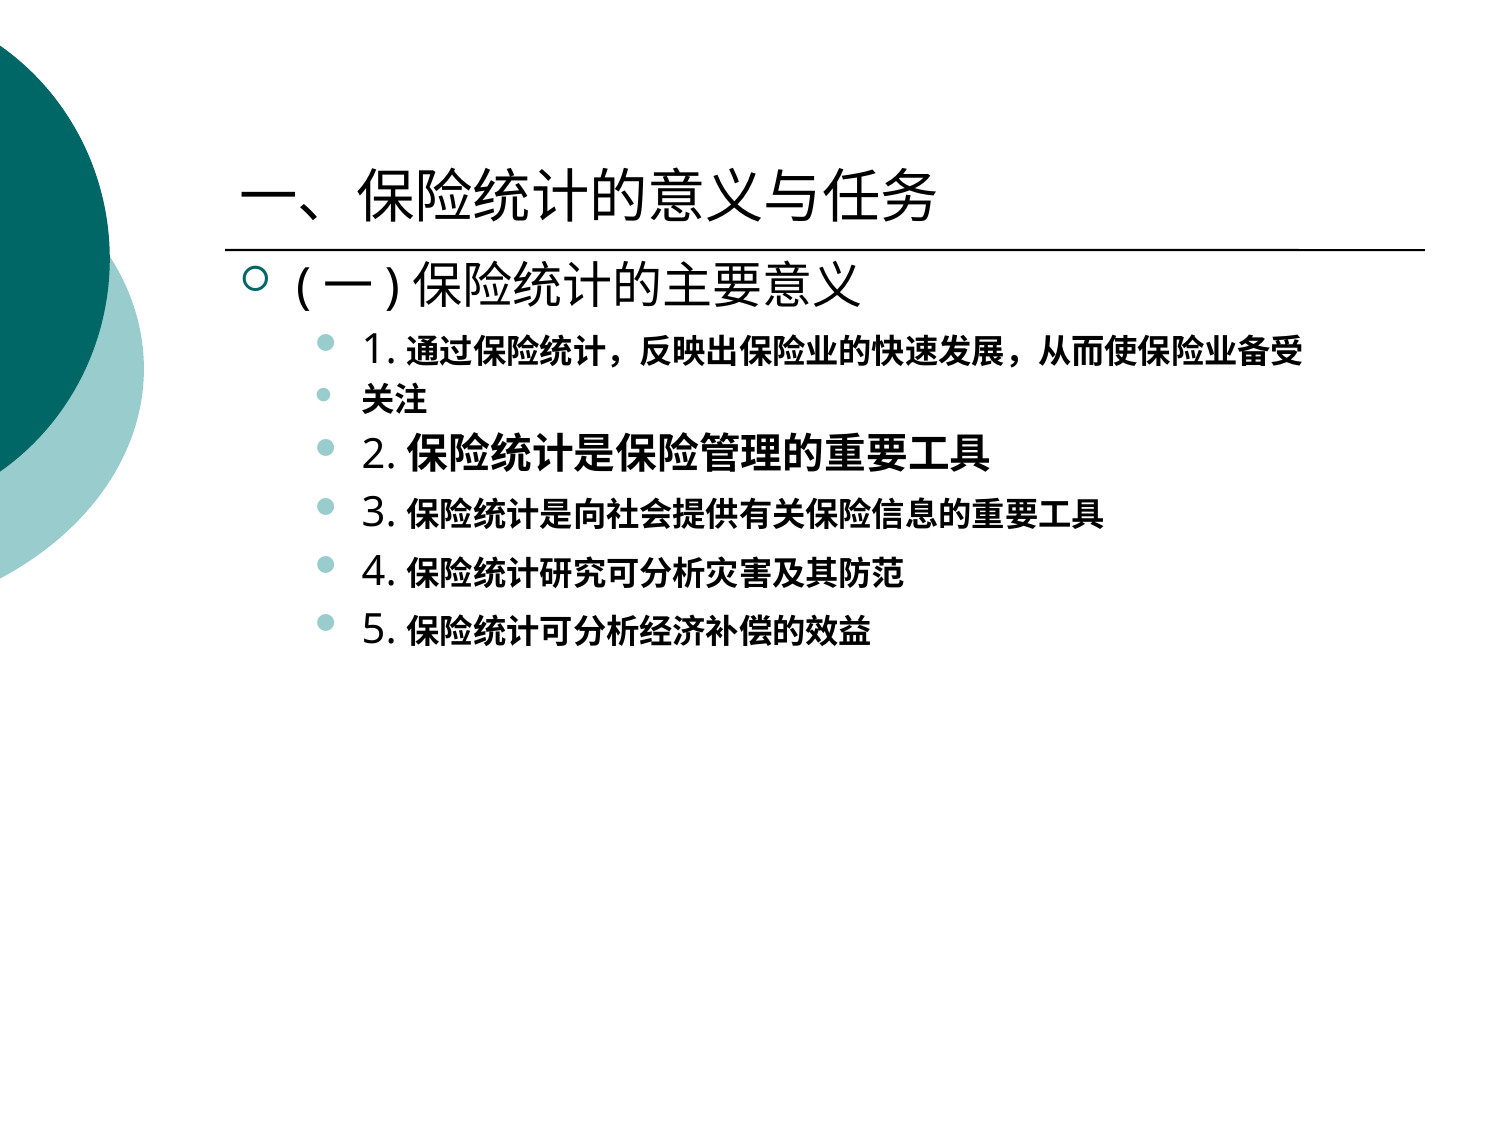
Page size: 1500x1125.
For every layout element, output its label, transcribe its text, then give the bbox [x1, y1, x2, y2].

title 一、保险统计的意义与任务 [224, 49, 1425, 238]
list (一)保险统计的主要意义 1.通过保险统计，反映出保险业的快速发展，从而使保险业备受 关注 2.保险统计是保险管理的重要工具 3.保险统计是向社会提供有关保险信息的重要工具 4.保险统计研究可分析灾害及其防范 5.保险统计可分析经济补偿的效益 [224, 245, 1454, 1079]
